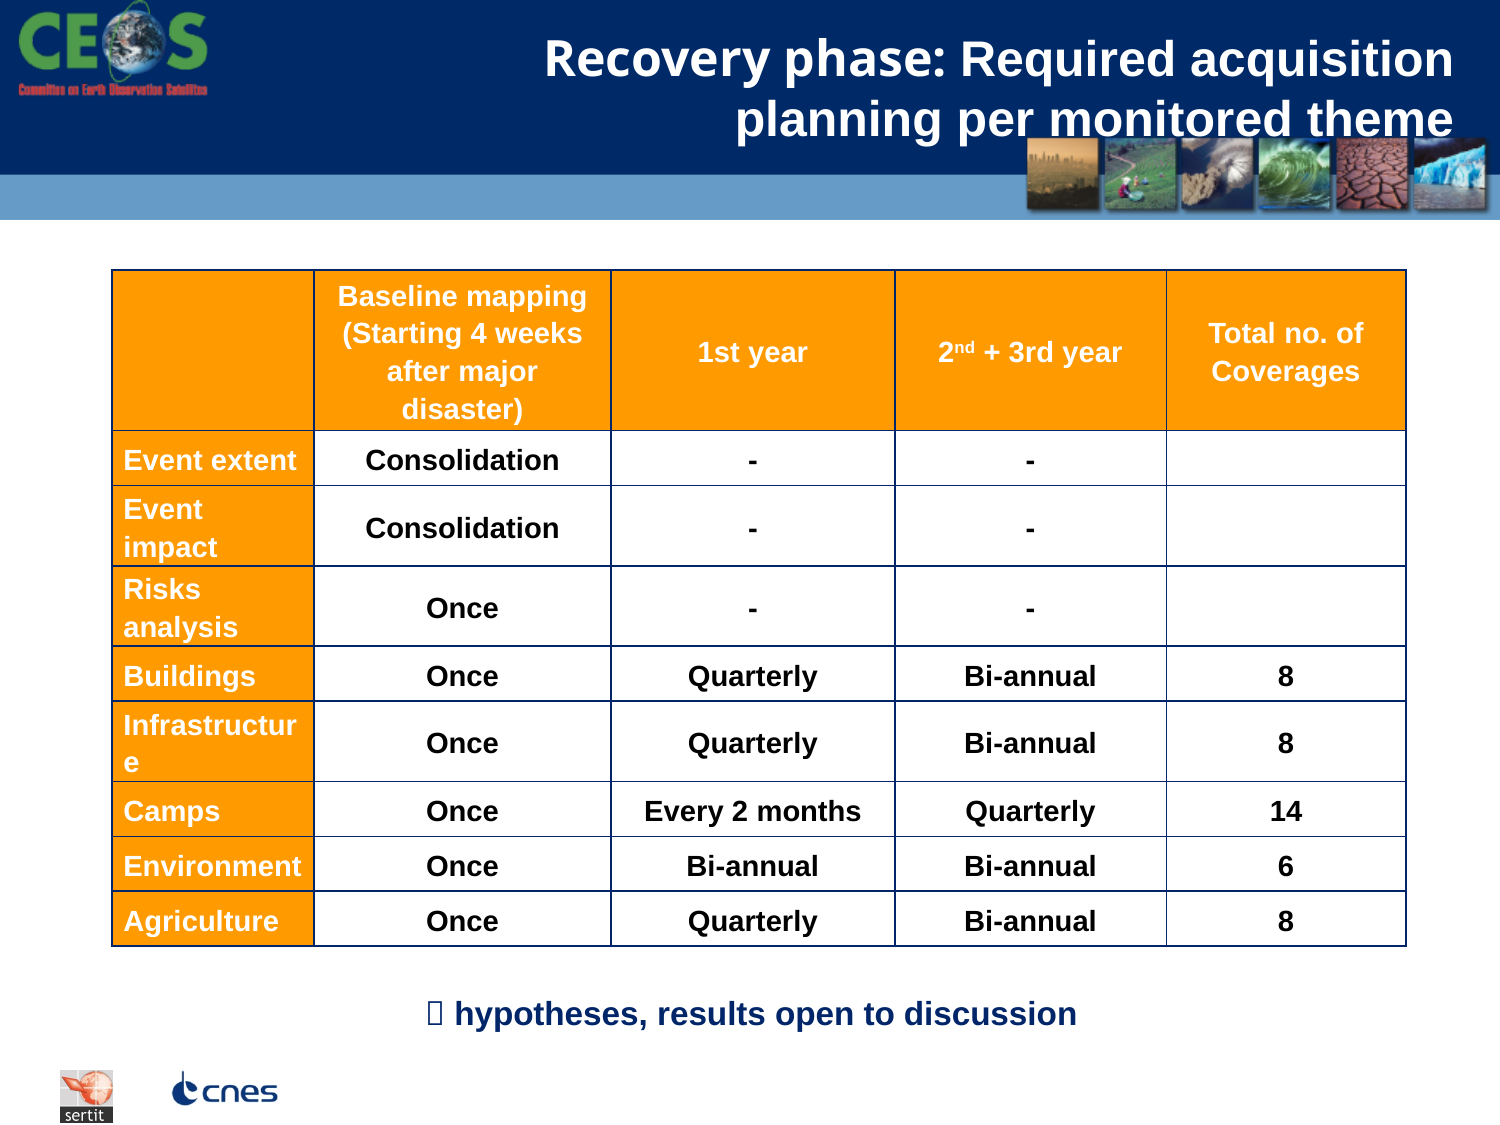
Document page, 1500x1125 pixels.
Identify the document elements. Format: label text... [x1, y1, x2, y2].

table_cell Consolidation [315, 431, 610, 485]
picture [0, 0, 1500, 220]
table_cell Quarterly [612, 892, 894, 945]
table_header 2nd + 3rd year [896, 271, 1166, 430]
table_cell - [612, 431, 894, 485]
table_cell Bi-annual [896, 837, 1166, 890]
table_cell [1167, 486, 1405, 565]
table_header Baseline mapping (Starting 4 weeks after major disaster) [315, 271, 610, 430]
table_cell 8 [1167, 702, 1405, 781]
table_header 1st year [612, 271, 894, 430]
table_cell Once [315, 892, 610, 945]
table_cell 6 [1167, 837, 1405, 890]
table_cell - [896, 486, 1166, 565]
table_cell - [612, 567, 894, 645]
table_cell Event extent [113, 431, 313, 485]
table_cell Once [315, 837, 610, 890]
table_cell - [896, 431, 1166, 485]
table_cell 8 [1167, 647, 1405, 700]
table_cell Quarterly [896, 782, 1166, 836]
table_cell Consolidation [315, 486, 610, 565]
table_cell 8 [1167, 892, 1405, 945]
table_cell Every 2 months [612, 782, 894, 836]
text_box  hypotheses, results open to discussion [410, 984, 1359, 1039]
table_cell Once [315, 567, 610, 645]
table_cell - [896, 567, 1166, 645]
table_header [113, 271, 313, 430]
table_cell Agriculture [113, 892, 313, 945]
table_cell Buildings [113, 647, 313, 700]
table_cell Bi-annual [896, 892, 1166, 945]
table_cell Bi-annual [612, 837, 894, 890]
table_cell Once [315, 647, 610, 700]
picture [60, 1070, 113, 1123]
table_header Total no. of Coverages [1167, 271, 1405, 430]
text_box Recovery phase: Required acquisition planning per monitored theme [410, 19, 1470, 214]
table_cell Once [315, 782, 610, 836]
table_cell Bi-annual [896, 702, 1166, 781]
table_cell [1167, 567, 1405, 645]
picture [170, 1070, 278, 1106]
table_cell Event impact [113, 486, 313, 565]
table_cell [1167, 431, 1405, 485]
table_cell Environment [113, 837, 313, 890]
table_cell Camps [113, 782, 313, 836]
table_cell - [612, 486, 894, 565]
table_cell Quarterly [612, 702, 894, 781]
table_cell Once [315, 702, 610, 781]
table_cell Quarterly [612, 647, 894, 700]
table_cell Infrastructure [113, 702, 313, 781]
table_cell Risks analysis [113, 567, 313, 645]
table_cell 14 [1167, 782, 1405, 836]
table_cell Bi-annual [896, 647, 1166, 700]
